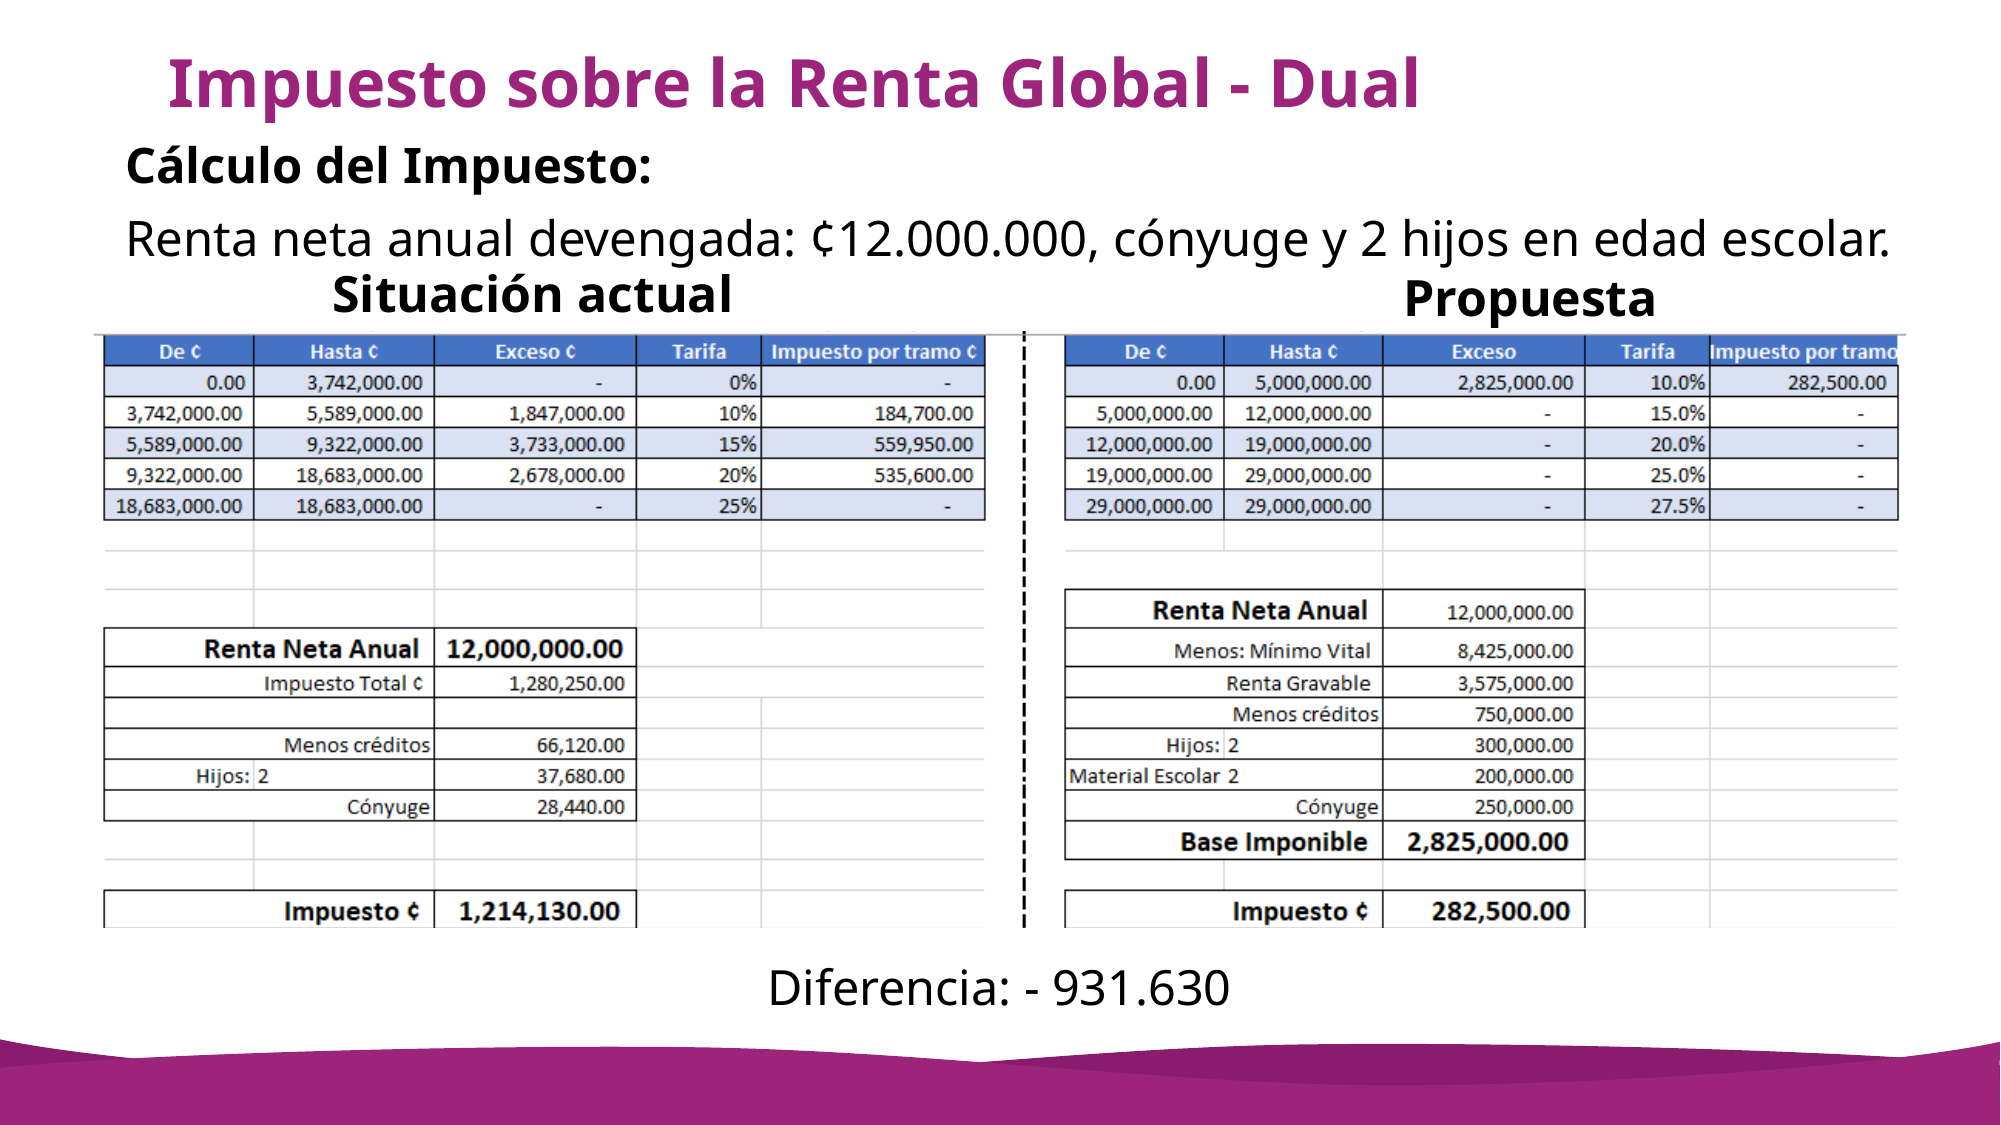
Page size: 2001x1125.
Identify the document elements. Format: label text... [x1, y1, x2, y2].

picture [93, 331, 1907, 928]
text_box Situación actual [317, 262, 787, 331]
text_box Diferencia: - 931.630 [752, 956, 1248, 1027]
text_box Propuesta [1388, 265, 1683, 331]
title Impuesto sobre la Renta Global - Dual [153, 41, 1879, 131]
list Cálculo del Impuesto: Renta neta anual devengada: ¢12.000.000, cónyuge y 2 hijos en edad escolar. [109, 133, 1923, 277]
